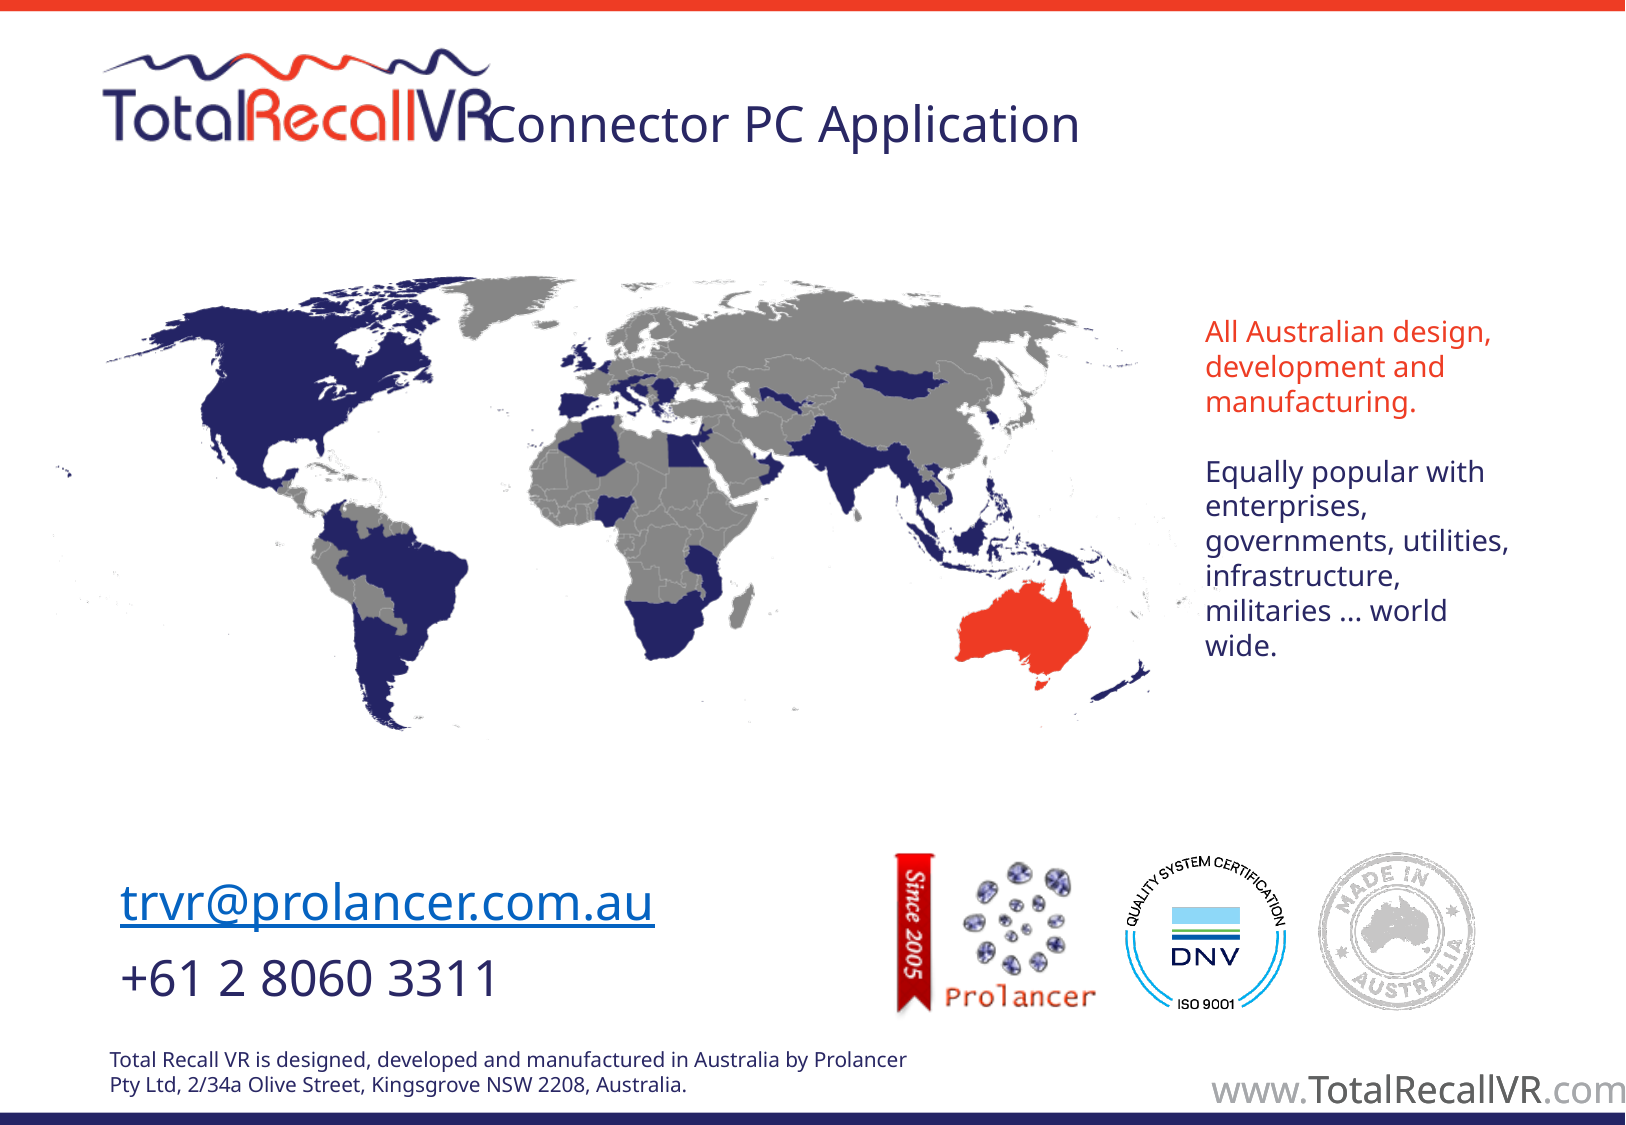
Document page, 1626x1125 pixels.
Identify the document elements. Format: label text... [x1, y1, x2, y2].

text_box All Australian design, development and manufacturing. Equally popular with enterprises, governments, utilities, infrastructure, militaries ... world wide. [1236, 305, 1525, 670]
text_box Connector PC Application [525, 85, 1097, 160]
text_box Total Recall VR is designed, developed and manufactured in Australia by Prolancer Pty Ltd, 2/34a Olive Street, Kingsgrove NSW 2208, Australia. [94, 1038, 928, 1104]
text_box trvr@prolancer.com.au +61 2 8060 3311 [105, 863, 788, 999]
picture [879, 835, 1299, 1036]
picture [71, 34, 525, 162]
picture [1316, 850, 1477, 1012]
picture [49, 211, 1236, 752]
